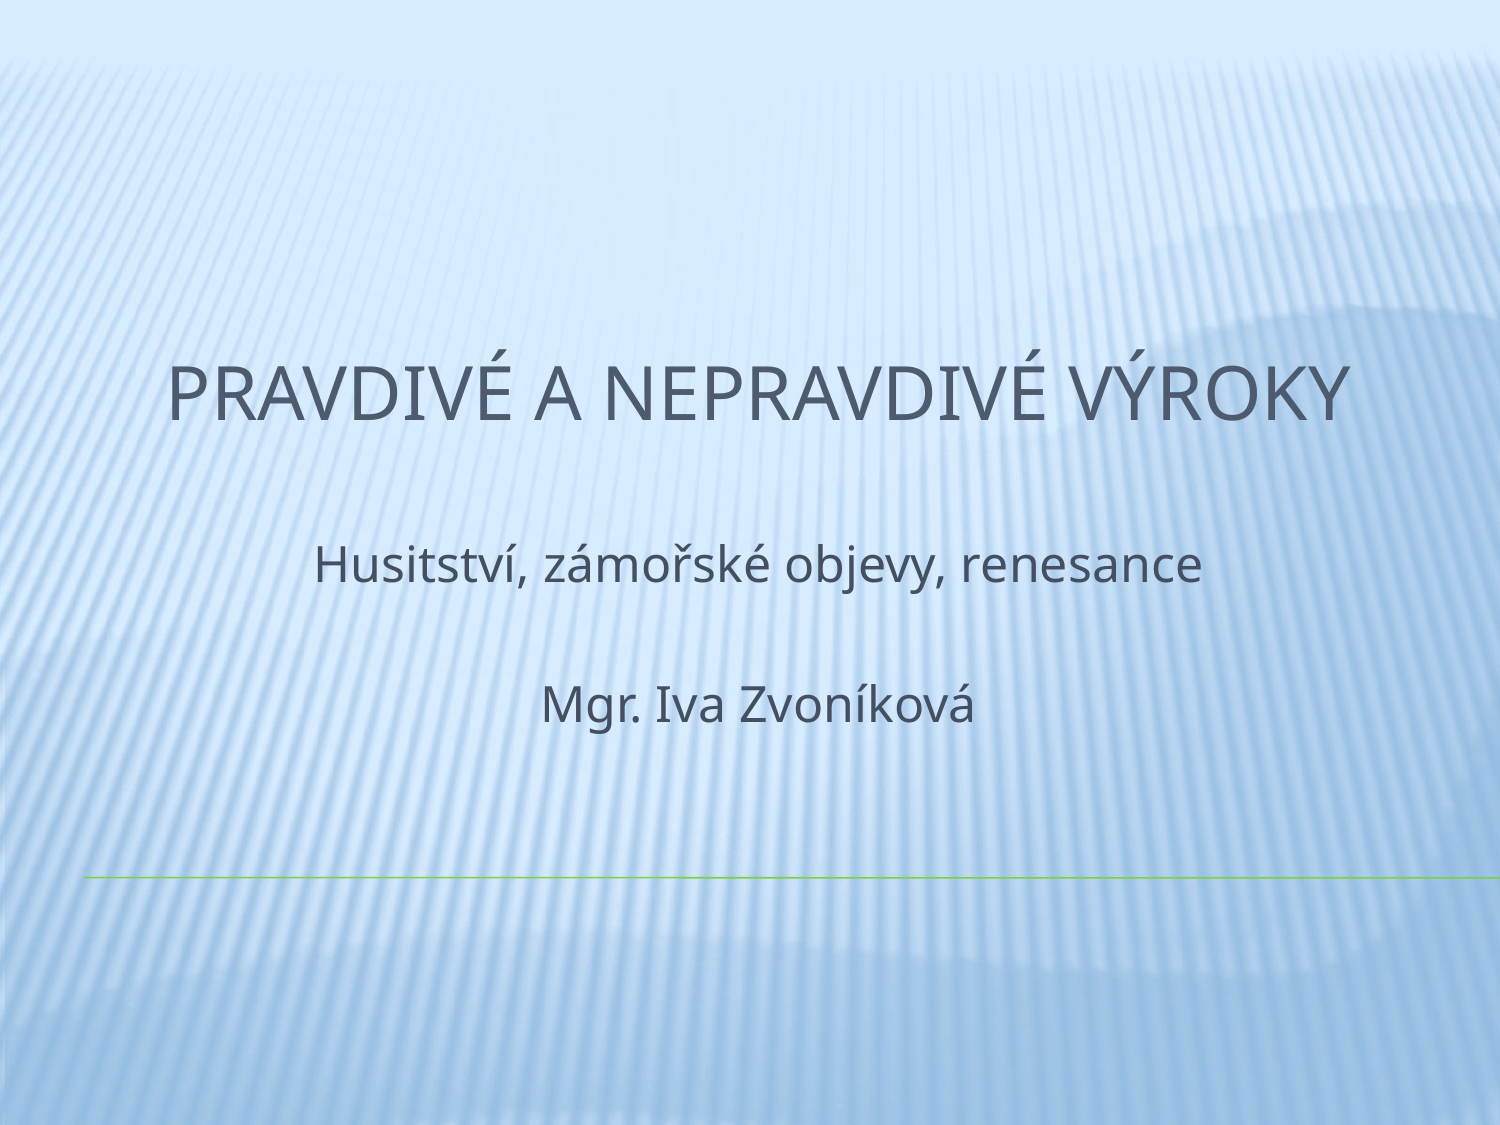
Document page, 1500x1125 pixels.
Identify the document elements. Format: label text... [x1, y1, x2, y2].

title Pravdivé a nepravdivé výroky [64, 338, 1453, 491]
subtitle Husitství, zámořské objevy, renesance Mgr. Iva Zvoníková [64, 491, 1453, 740]
